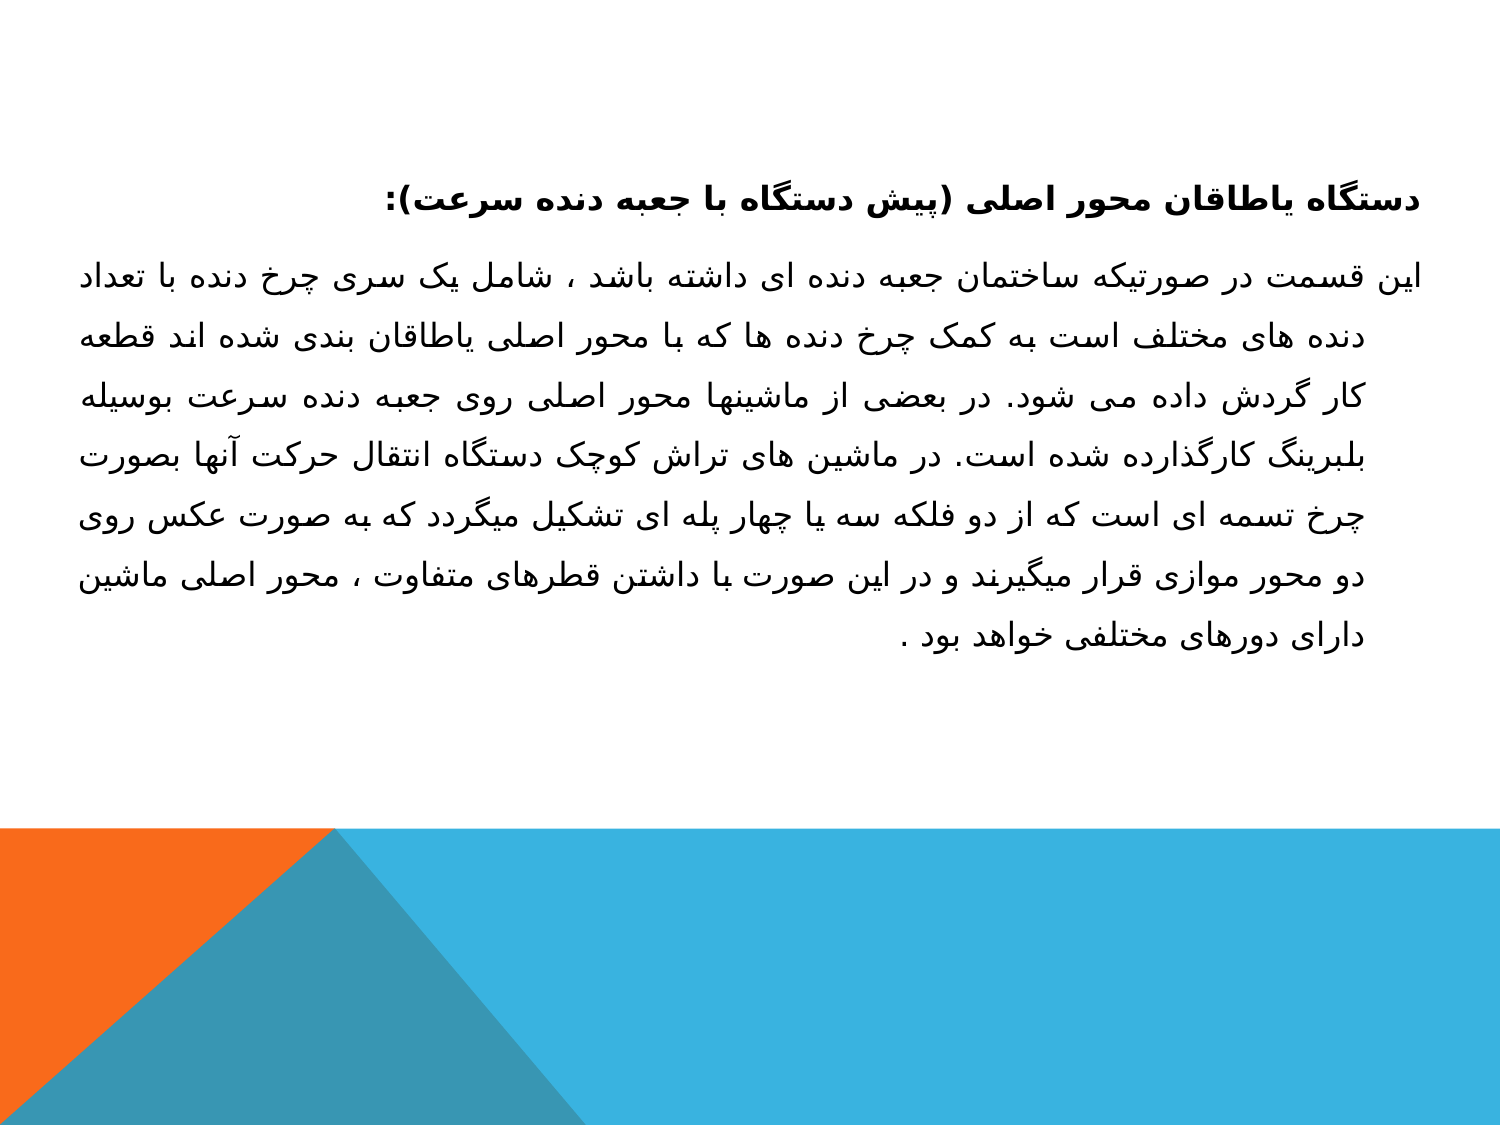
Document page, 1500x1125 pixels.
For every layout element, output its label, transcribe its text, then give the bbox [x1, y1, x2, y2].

list دستگاه یاطاقان محور اصلی (پیش دستگاه با جعبه دنده سرعت): این قسمت در صورتیکه ساختمان جعبه دنده ای داشته باشد ، شامل یک سری چرخ دنده با تعداد دنده های مختلف است به کمک چرخ دنده ها که با محور اصلی یاطاقان بندی شده اند قطعه کار گردش داده می شود. در بعضی از ماشینها محور اصلی روی جعبه دنده سرعت بوسیله بلبرینگ کارگذارده شده است. در ماشین های تراش کوچک دستگاه انتقال حرکت آنها بصورت چرخ تسمه ای است که از دو فلکه سه یا چهار پله ای تشکیل میگردد که به صورت عکس روی دو محور موازی قرار میگیرند و در این صورت با داشتن قطرهای متفاوت ، محور اصلی ماشین دارای دورهای مختلفی خواهد بود . [62, 149, 1438, 800]
